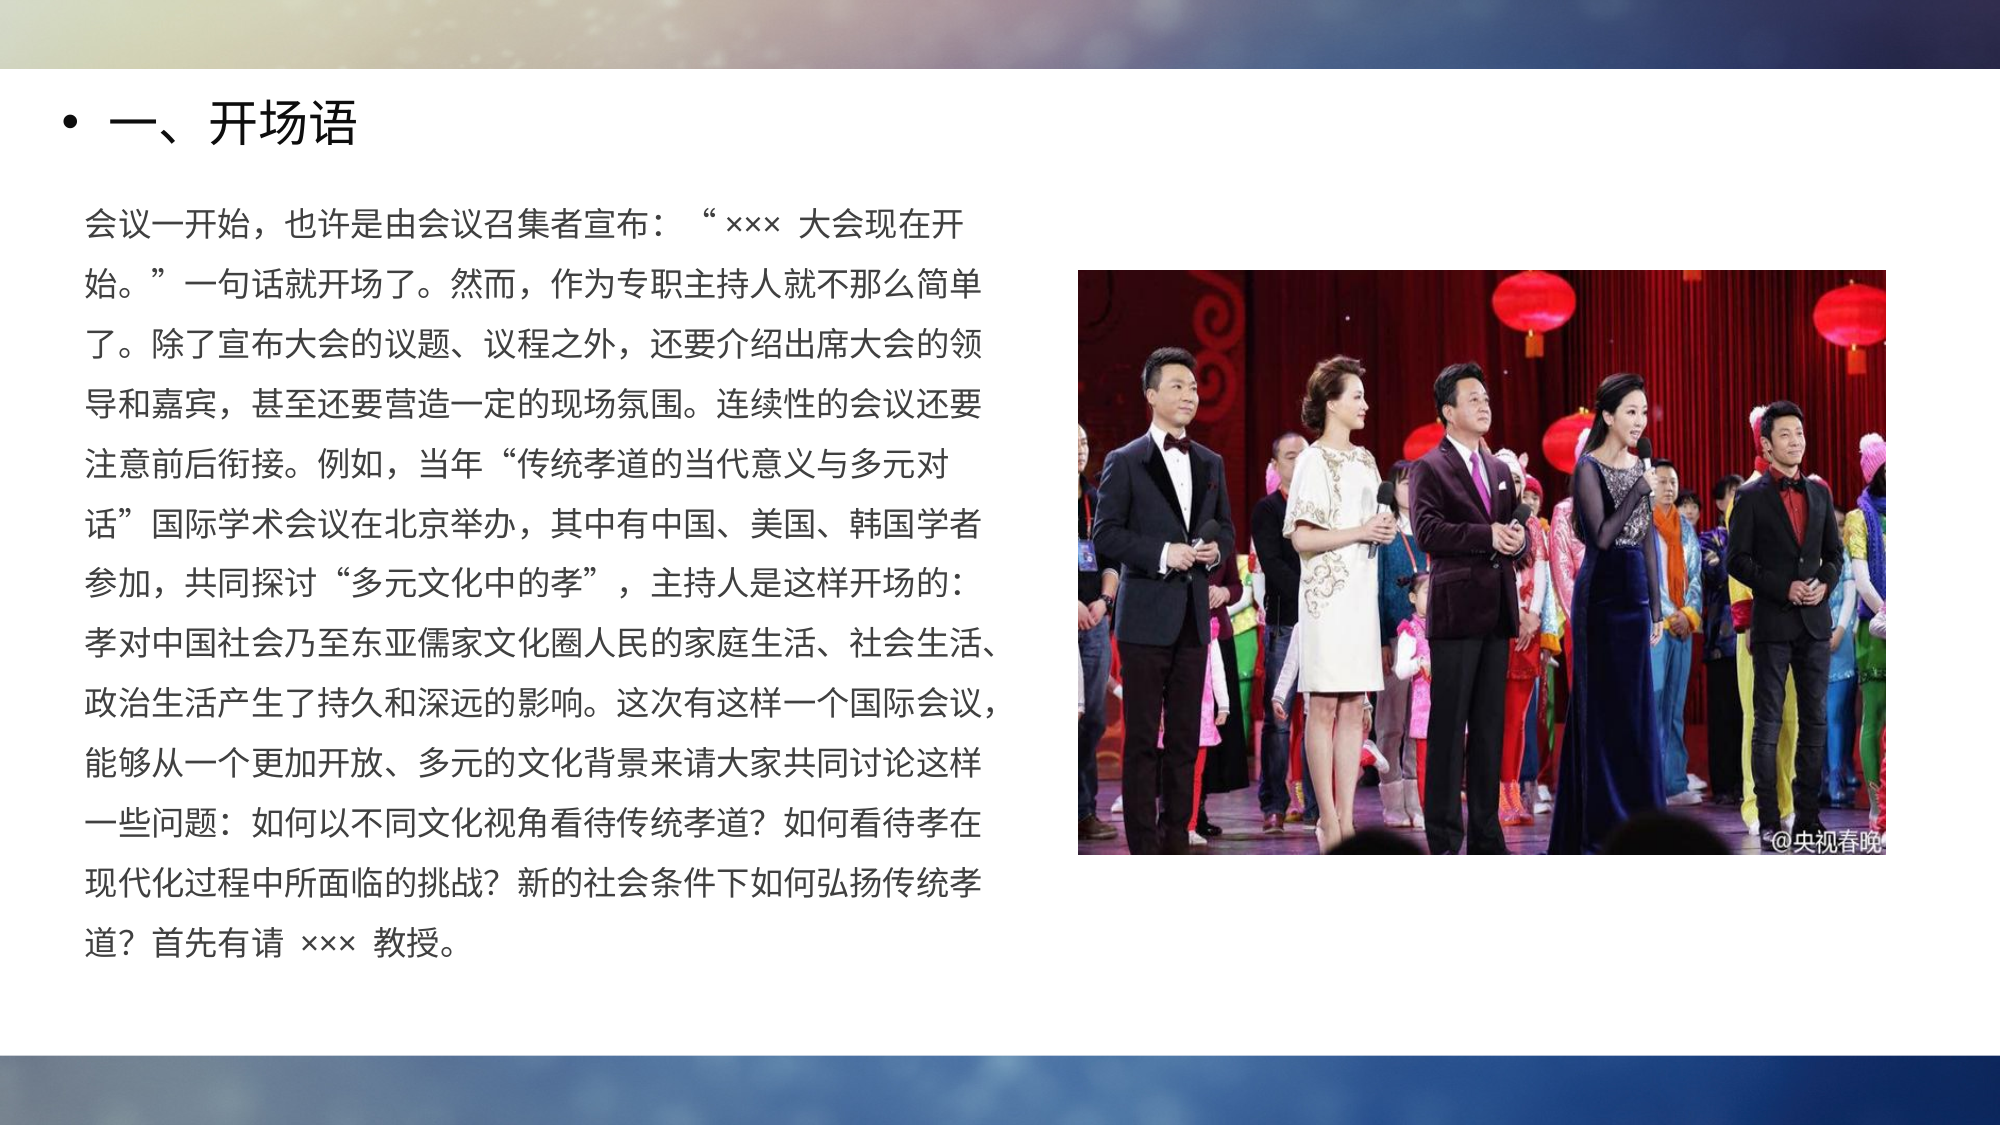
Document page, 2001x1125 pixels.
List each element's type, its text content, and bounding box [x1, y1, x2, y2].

picture [0, 1056, 2000, 1125]
picture [1078, 270, 1886, 855]
text_box 一、开场语 [46, 84, 708, 160]
text_box 会议一开始，也许是由会议召集者宣布：“××× 大会现在开始。”一句话就开场了。然而，作为专职主持人就不那么简单了。除了宣布大会的议题、议程之外，还要介绍出席大会的领导和嘉宾，甚至还要营造一定的现场氛围。连续性的会议还要注意前后衔接。例如，当年“传统孝道的当代意义与多元对话”国际学术会议在北京举办，其中有中国、美国、韩国学者参加，共同探讨“多元文化中的孝”，主持人是这样开场的：孝对中国社会乃至东亚儒家文化圈人民的家庭生活、社会生活、政治生活产生了持久和深远的影响。这次有这样一个国际会议，能够从一个更加开放、多元的文化背景来请大家共同讨论这样一些问题：如何以不同文化视角看待传统孝道？如何看待孝在现代化过程中所面临的挑战？新的社会条件下如何弘扬传统孝道？首先有请 ××× 教授。 [70, 175, 1015, 970]
picture [0, 0, 2000, 69]
